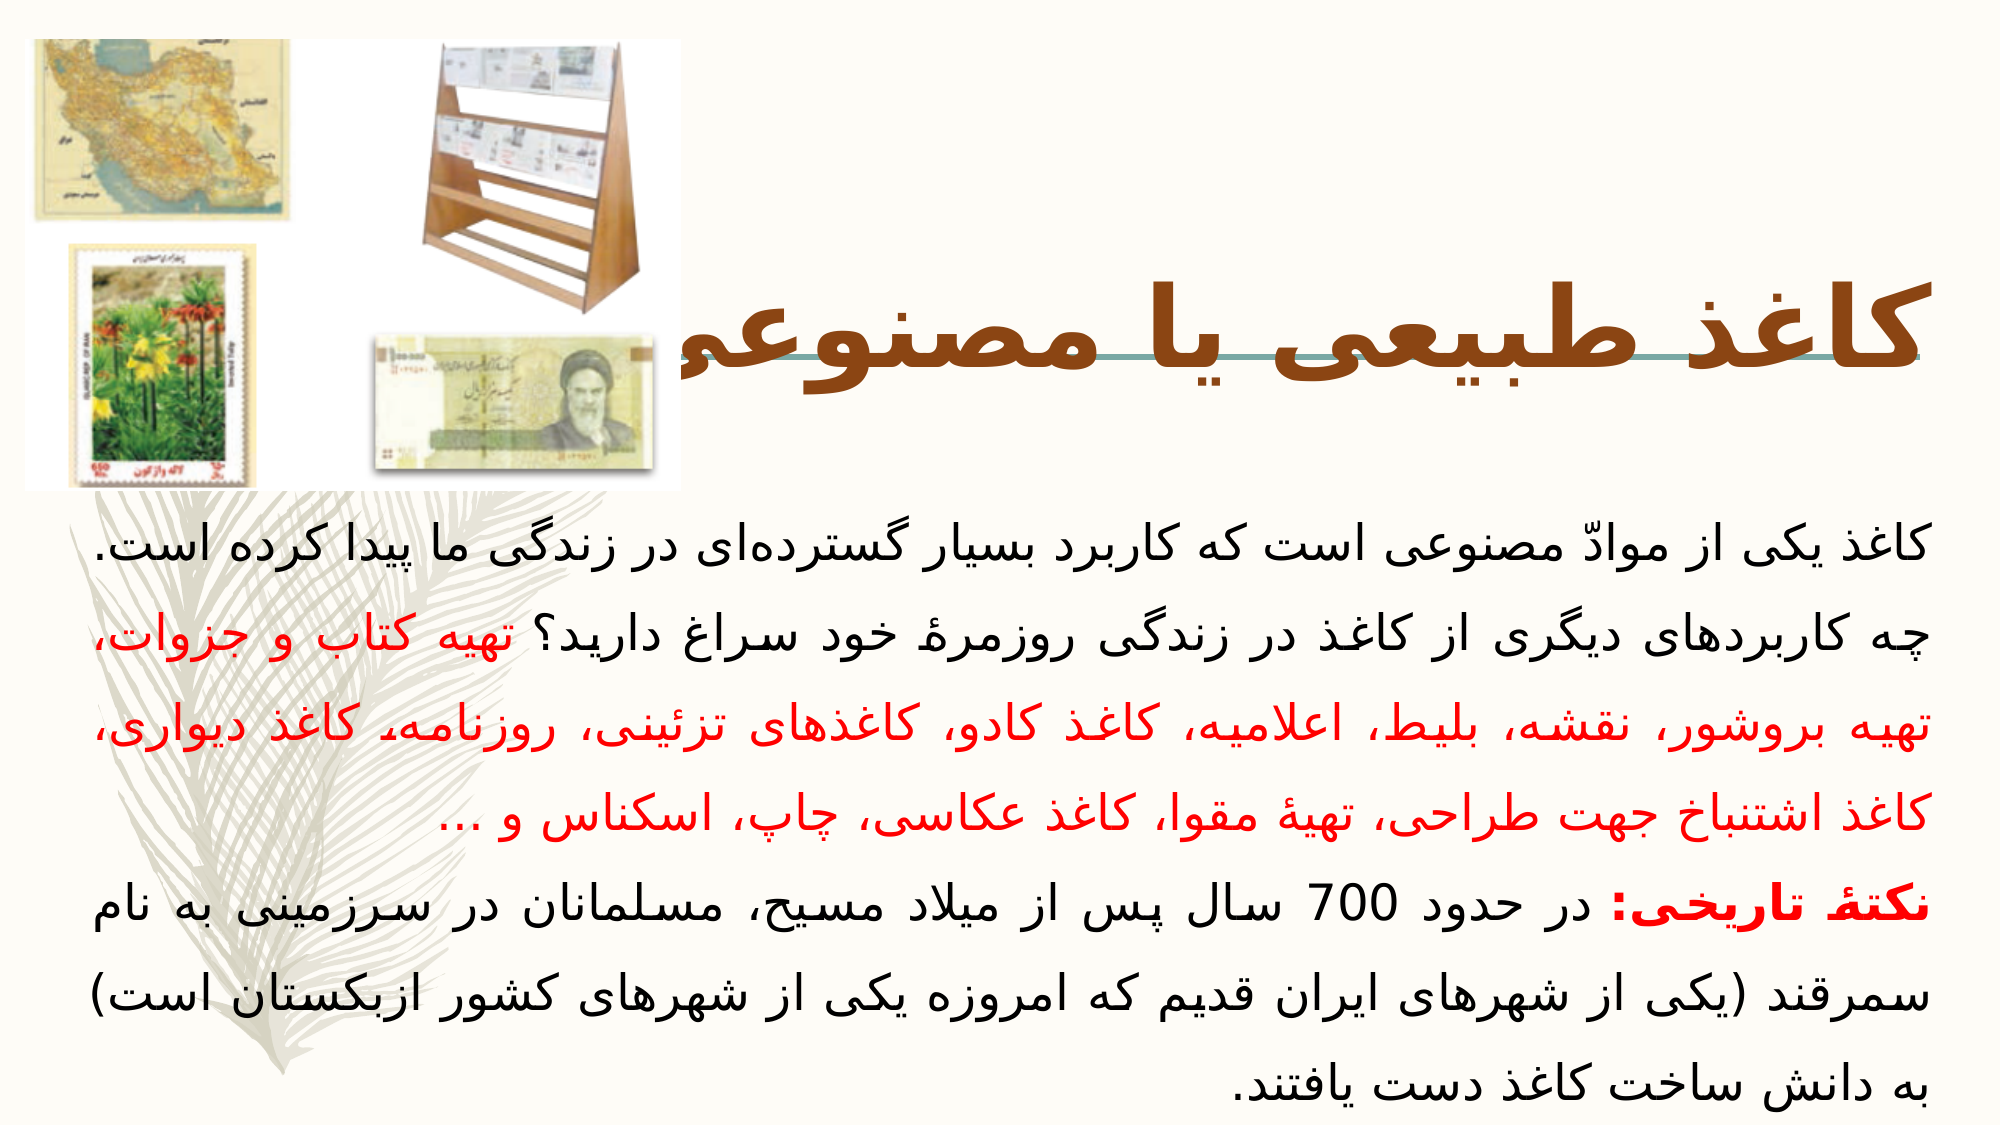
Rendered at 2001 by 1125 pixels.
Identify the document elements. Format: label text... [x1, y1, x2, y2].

text_box کاغذ طبیعی یا مصنوعی؟ کاغذ یکی از موادّ مصنوعی است که کاربرد بسیار گسترده‌ای در زندگی ما پیدا کرده است. چه کاربردهای دیگری از کاغذ در زندگی روزمره‌ٔ خود سراغ دارید؟ تهیه کتاب و جزوات، تهیه بروشور، نقشه، بلیط، اعلامیه، کاغذ کادو، کاغذهای تزئینی، روزنامه، کاغذ دیواری، کاغذ اشتنباخ جهت طراحی، تهیه‌ٔ مقوا، کاغذ عکاسی، چاپ، اسکناس و ... نکته‌ٔ تاریخی: در حدود 700 سال پس از میلاد مسیح، مسلمانان در سرزمینی به نام سمرقند (یکی از شهرهای ایران قدیم که امروزه یکی از شهرهای کشور ازبکستان است) به دانش ساخت کاغذ دست یافتند. [72, 179, 1948, 1118]
picture [25, 39, 681, 492]
